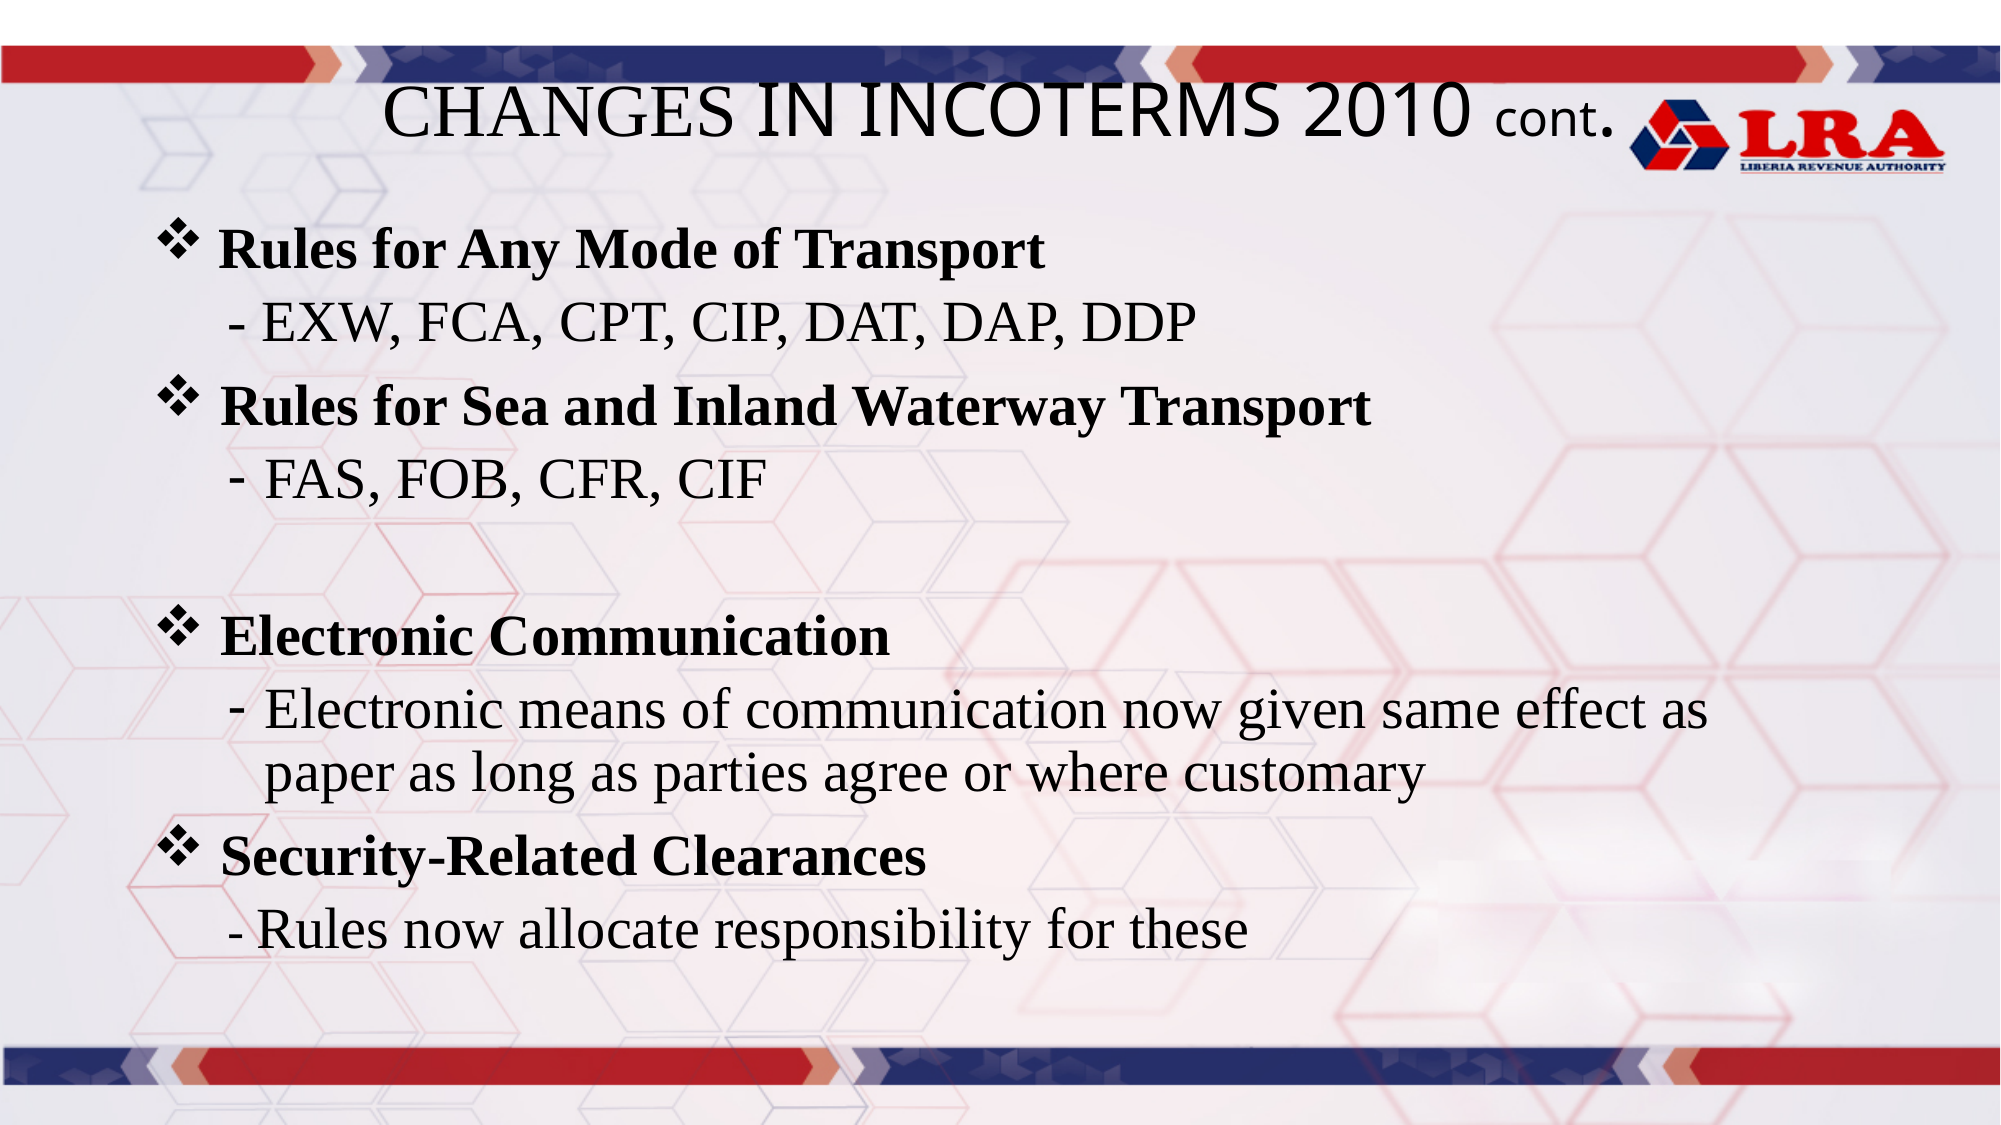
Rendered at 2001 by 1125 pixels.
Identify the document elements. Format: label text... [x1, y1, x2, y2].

list Rules for Any Mode of Transport - EXW, FCA, CPT, CIP, DAT, DAP, DDP Rules for Sea and Inland Waterway Transport FAS, FOB, CFR, CIF Electronic Communication Electronic means of communication now given same effect as paper as long as parties agree or where customary Security-Related Clearances - Rules now allocate responsibility for these [137, 210, 1863, 1058]
picture [0, 0, 2001, 1125]
title CHANGES IN INCOTERMS 2010 cont. [137, 59, 1863, 165]
